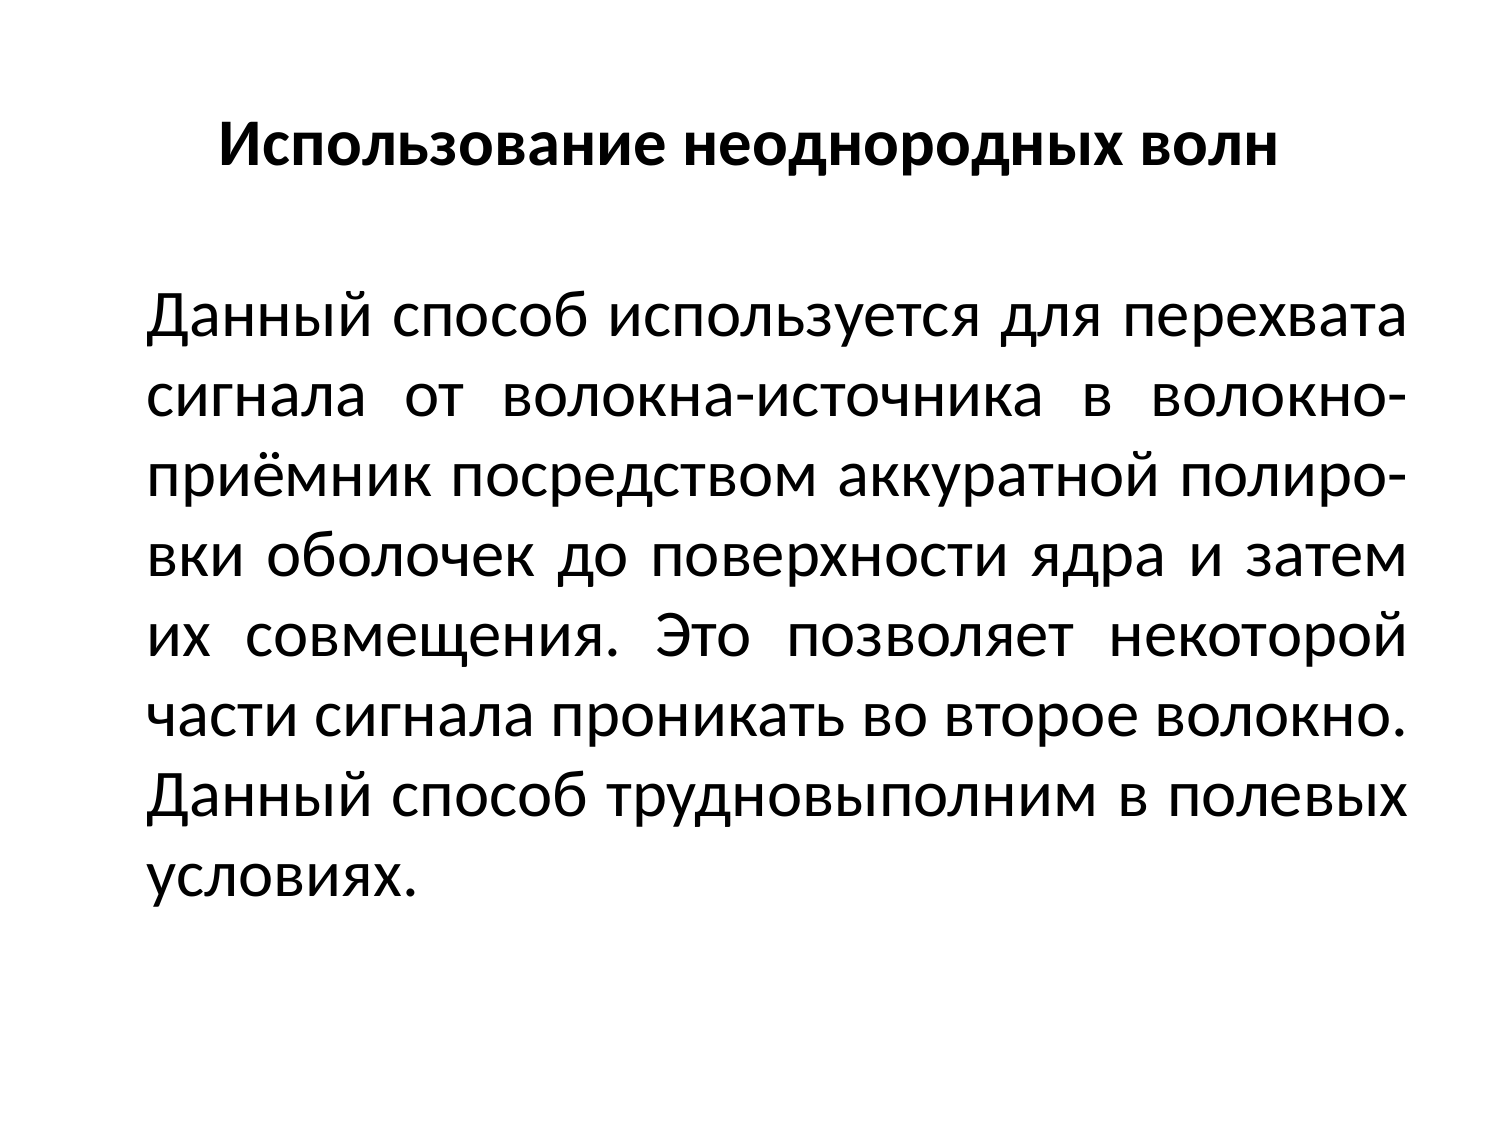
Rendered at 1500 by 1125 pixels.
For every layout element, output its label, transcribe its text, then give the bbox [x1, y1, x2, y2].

title Использование неоднородных волн [74, 44, 1426, 233]
list Данный способ используется для перехвата сигнала от волокна-источника в волокно-приёмник посредством аккуратной полиро- вки оболочек до поверхности ядра и затем их совмещения. Это позволяет некоторой части сигнала проникать во второе волокно. Данный способ трудновыполним в полевых условиях. [74, 262, 1426, 1006]
